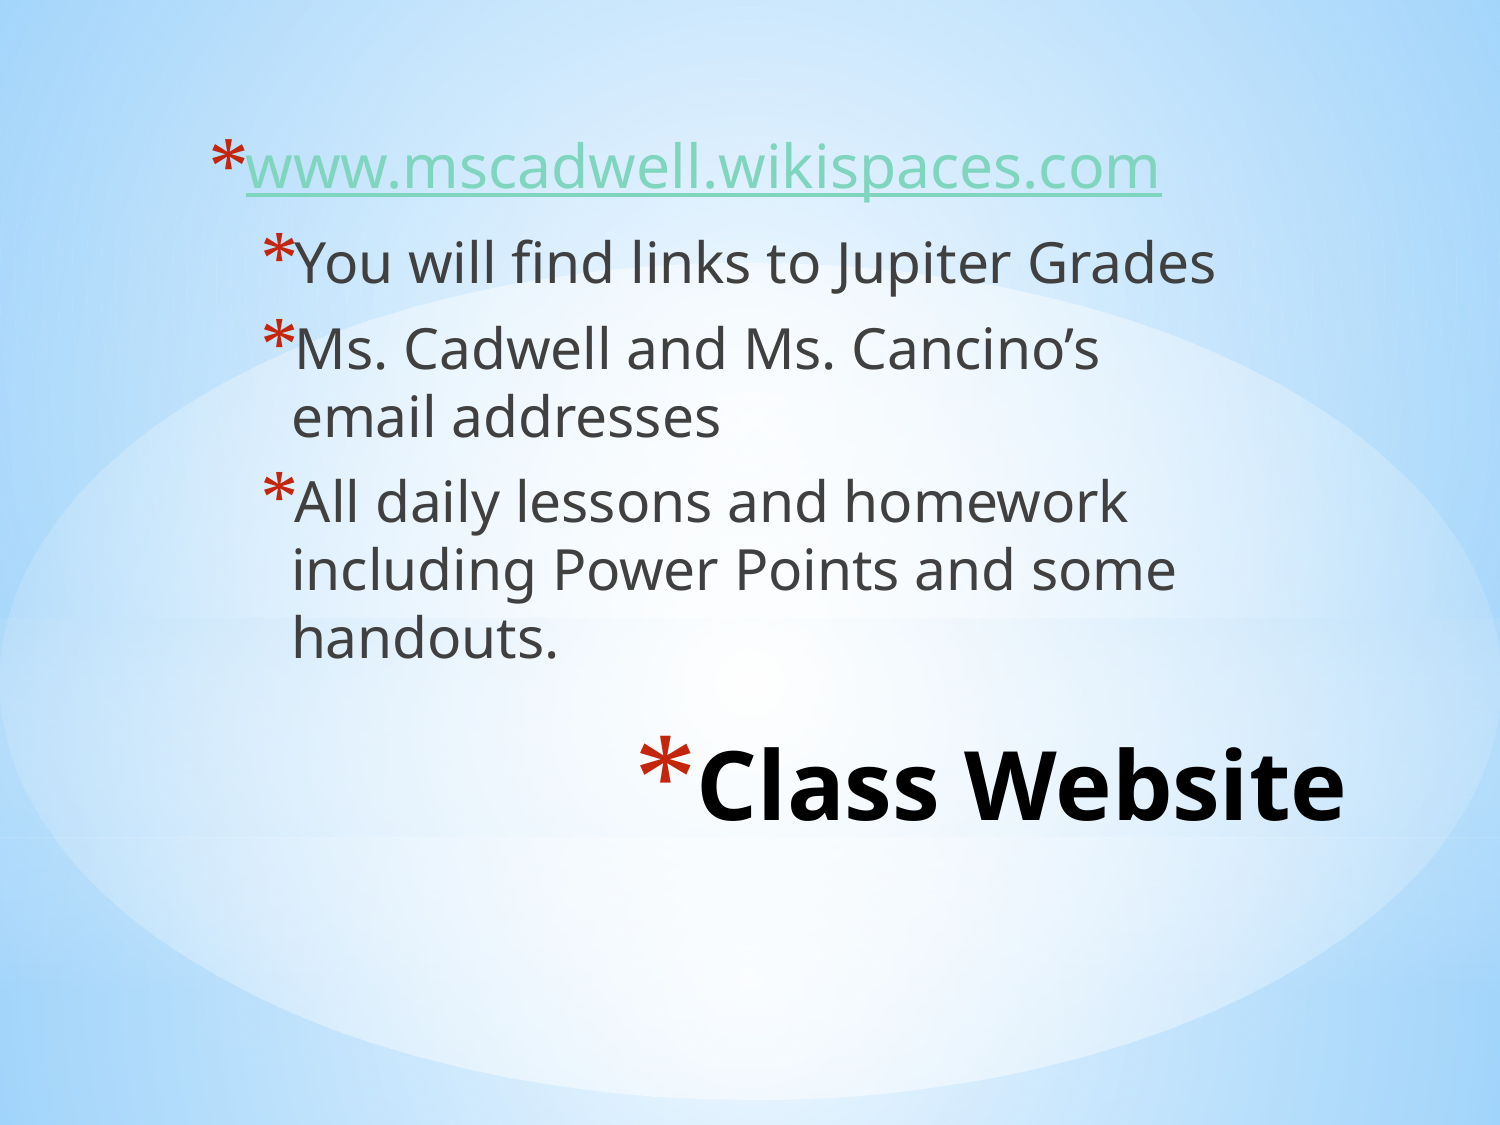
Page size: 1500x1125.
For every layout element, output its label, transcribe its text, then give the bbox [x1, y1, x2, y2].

title Class Website [294, 717, 1363, 905]
list www.mscadwell.wikispaces.com You will find links to Jupiter Grades Ms. Cadwell and Ms. Cancino’s email addresses All daily lessons and homework including Power Points and some handouts. [187, 120, 1238, 690]
